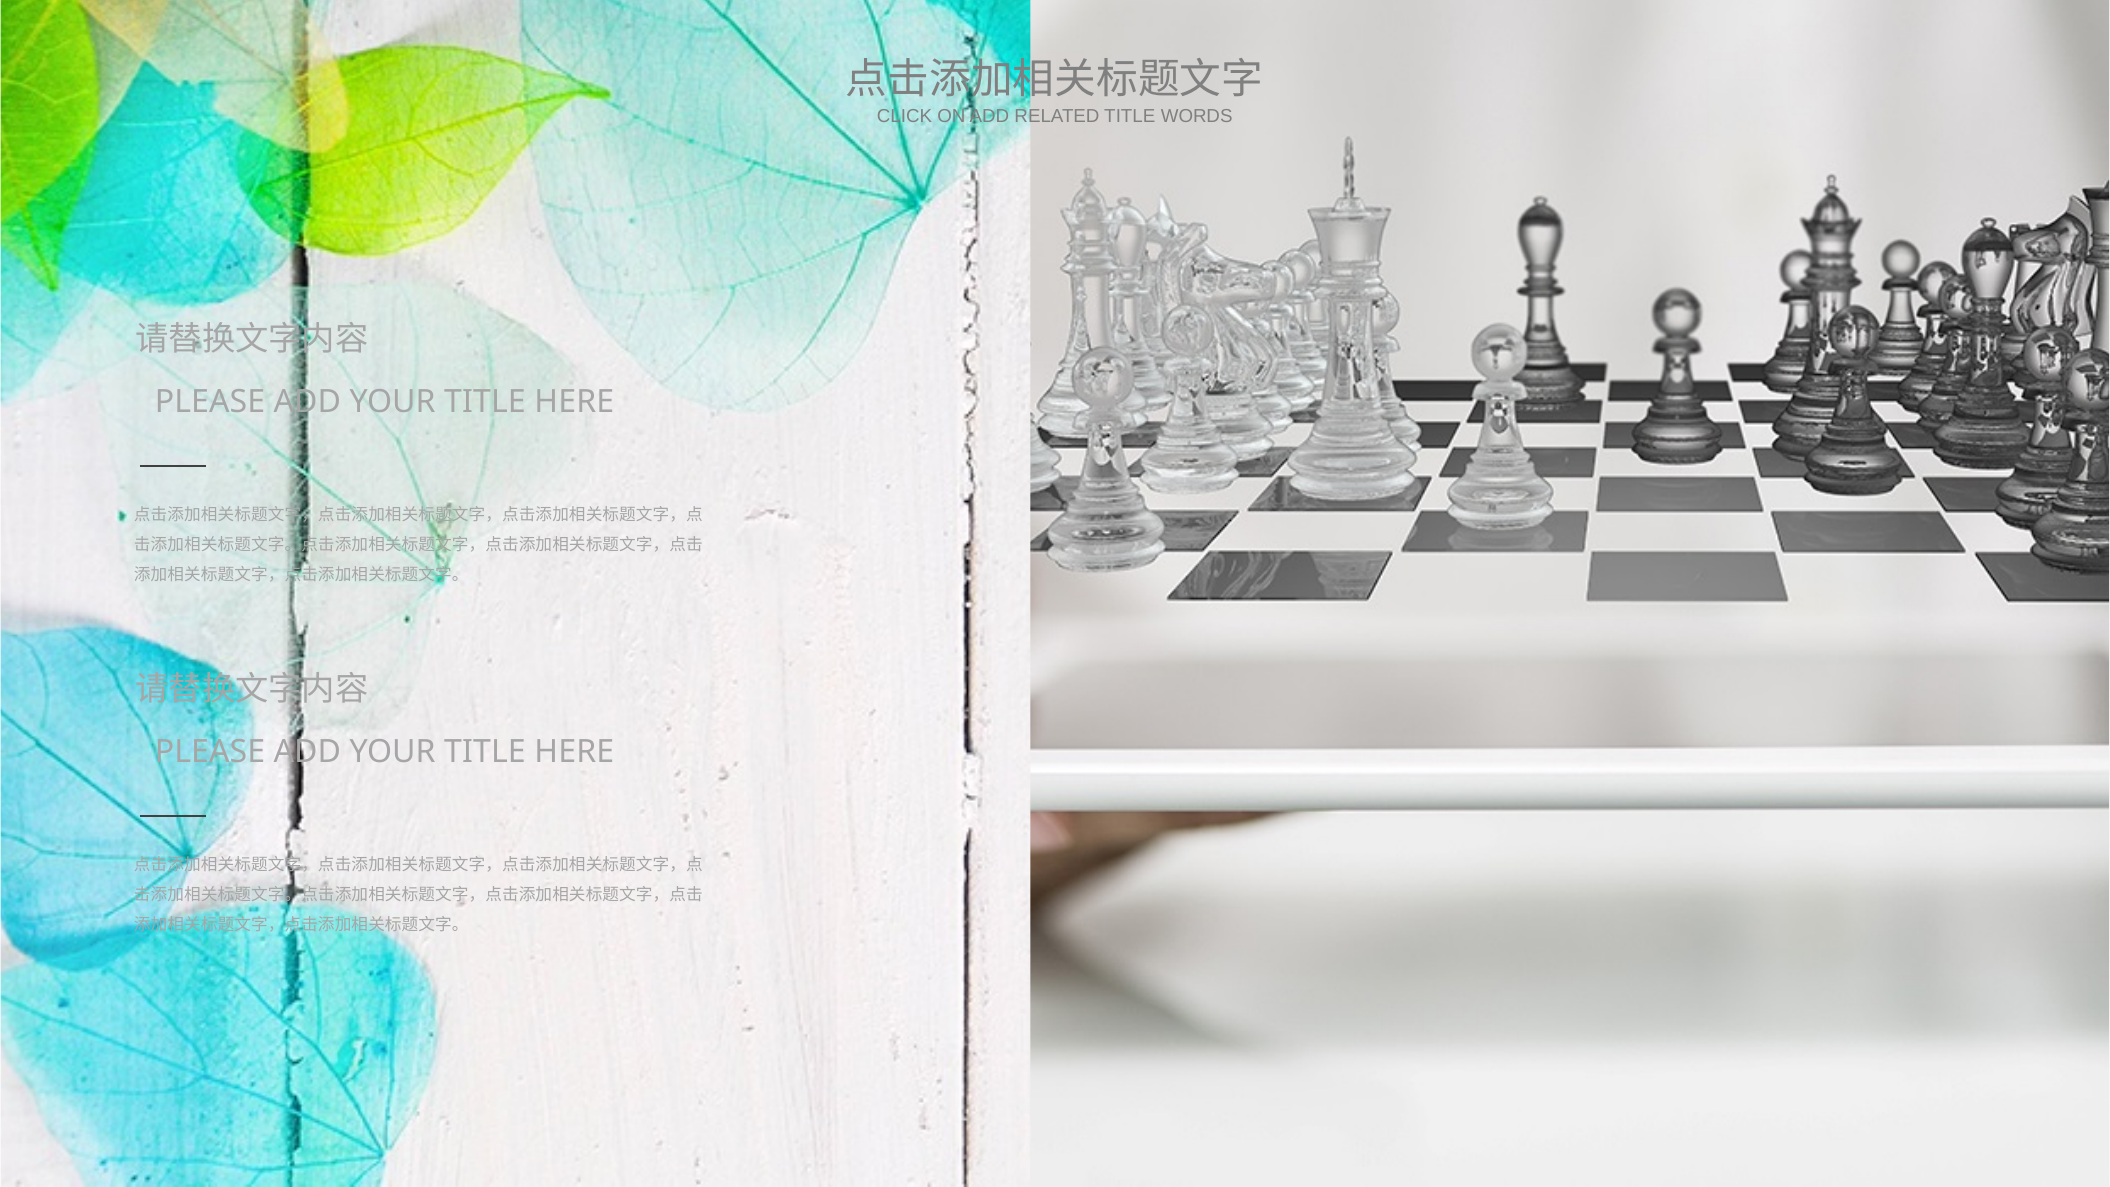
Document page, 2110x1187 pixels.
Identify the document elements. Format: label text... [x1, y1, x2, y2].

text_box CLICK ON ADD RELATED TITLE WORDS [852, 95, 1257, 130]
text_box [119, 309, 727, 593]
text_box 点击添加相关标题文字 [803, 44, 1307, 107]
picture [0, 0, 1029, 1187]
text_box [119, 659, 727, 943]
text_box [1029, 0, 2110, 1187]
